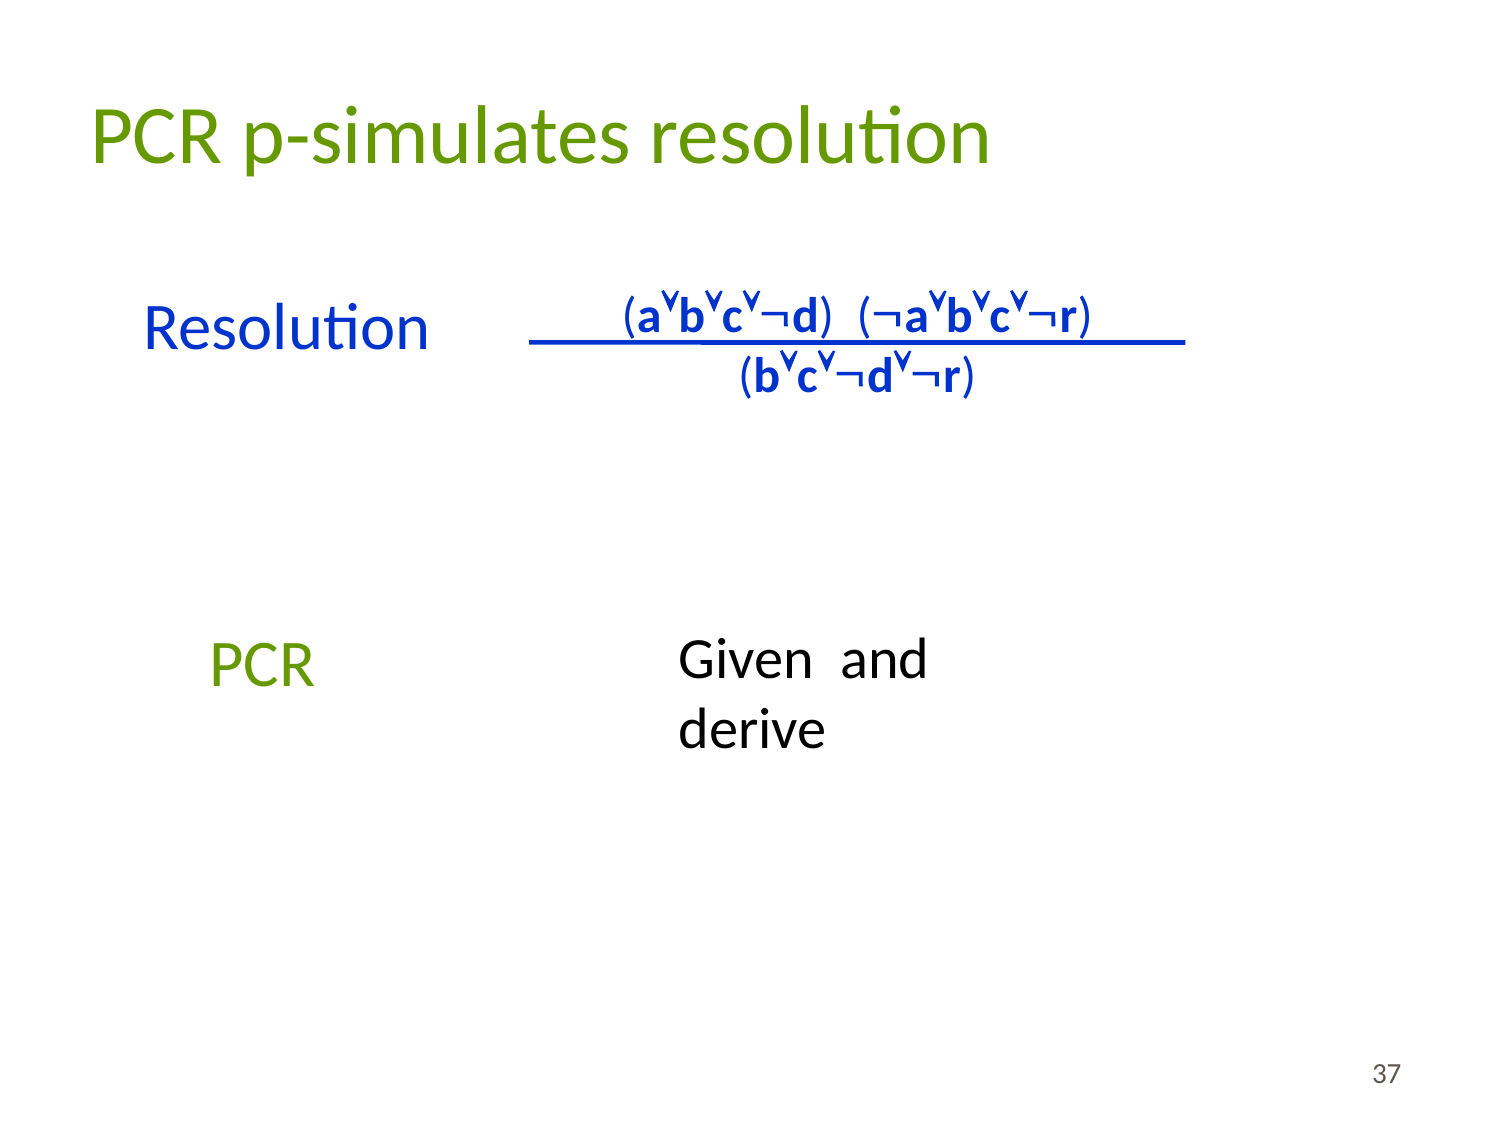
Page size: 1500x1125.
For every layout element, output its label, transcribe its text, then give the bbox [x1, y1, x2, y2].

title PCR p-simulates resolution [75, 37, 1350, 188]
slide_number 37 [1104, 1021, 1417, 1097]
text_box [126, 274, 1186, 411]
text_box PCR [194, 612, 331, 708]
